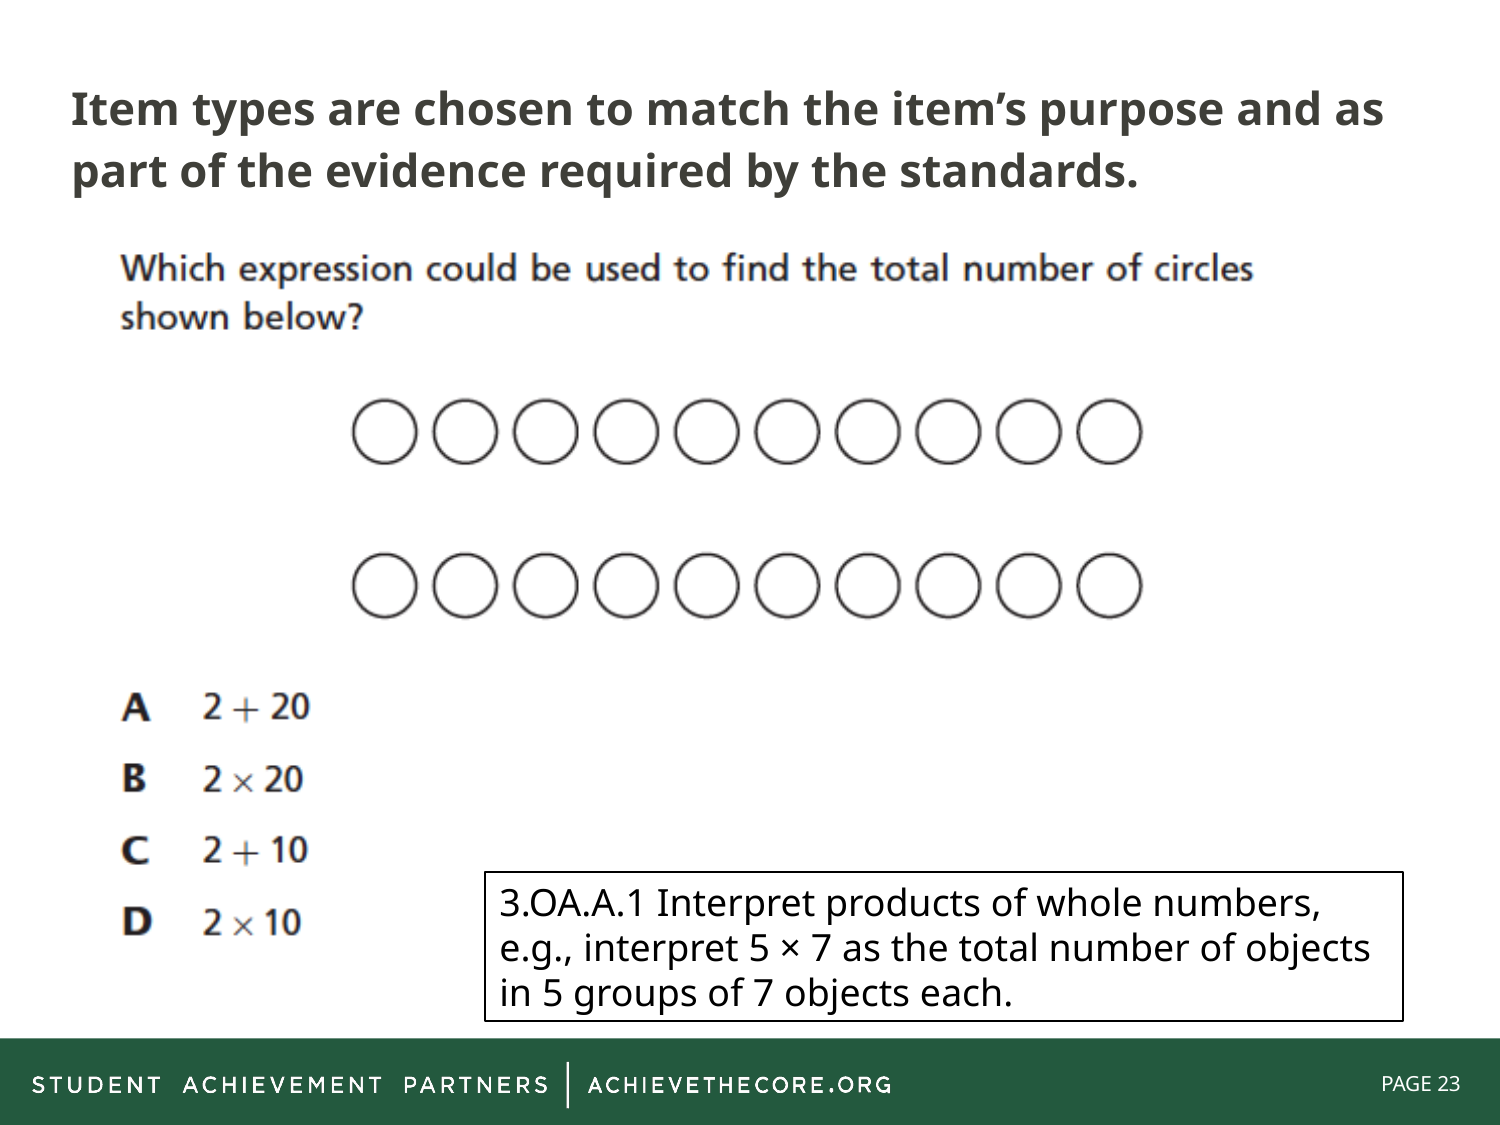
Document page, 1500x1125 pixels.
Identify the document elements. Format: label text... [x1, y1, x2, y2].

text_box 3.OA.A.1 Interpret products of whole numbers, e.g., interpret 5 × 7 as the total number of objects in 5 groups of 7 objects each. [484, 982, 1404, 1022]
title Item types are chosen to match the item’s purpose and as part of the evidence required by the standards. [55, 45, 1404, 233]
picture [74, 241, 1473, 974]
picture [12, 1055, 911, 1112]
